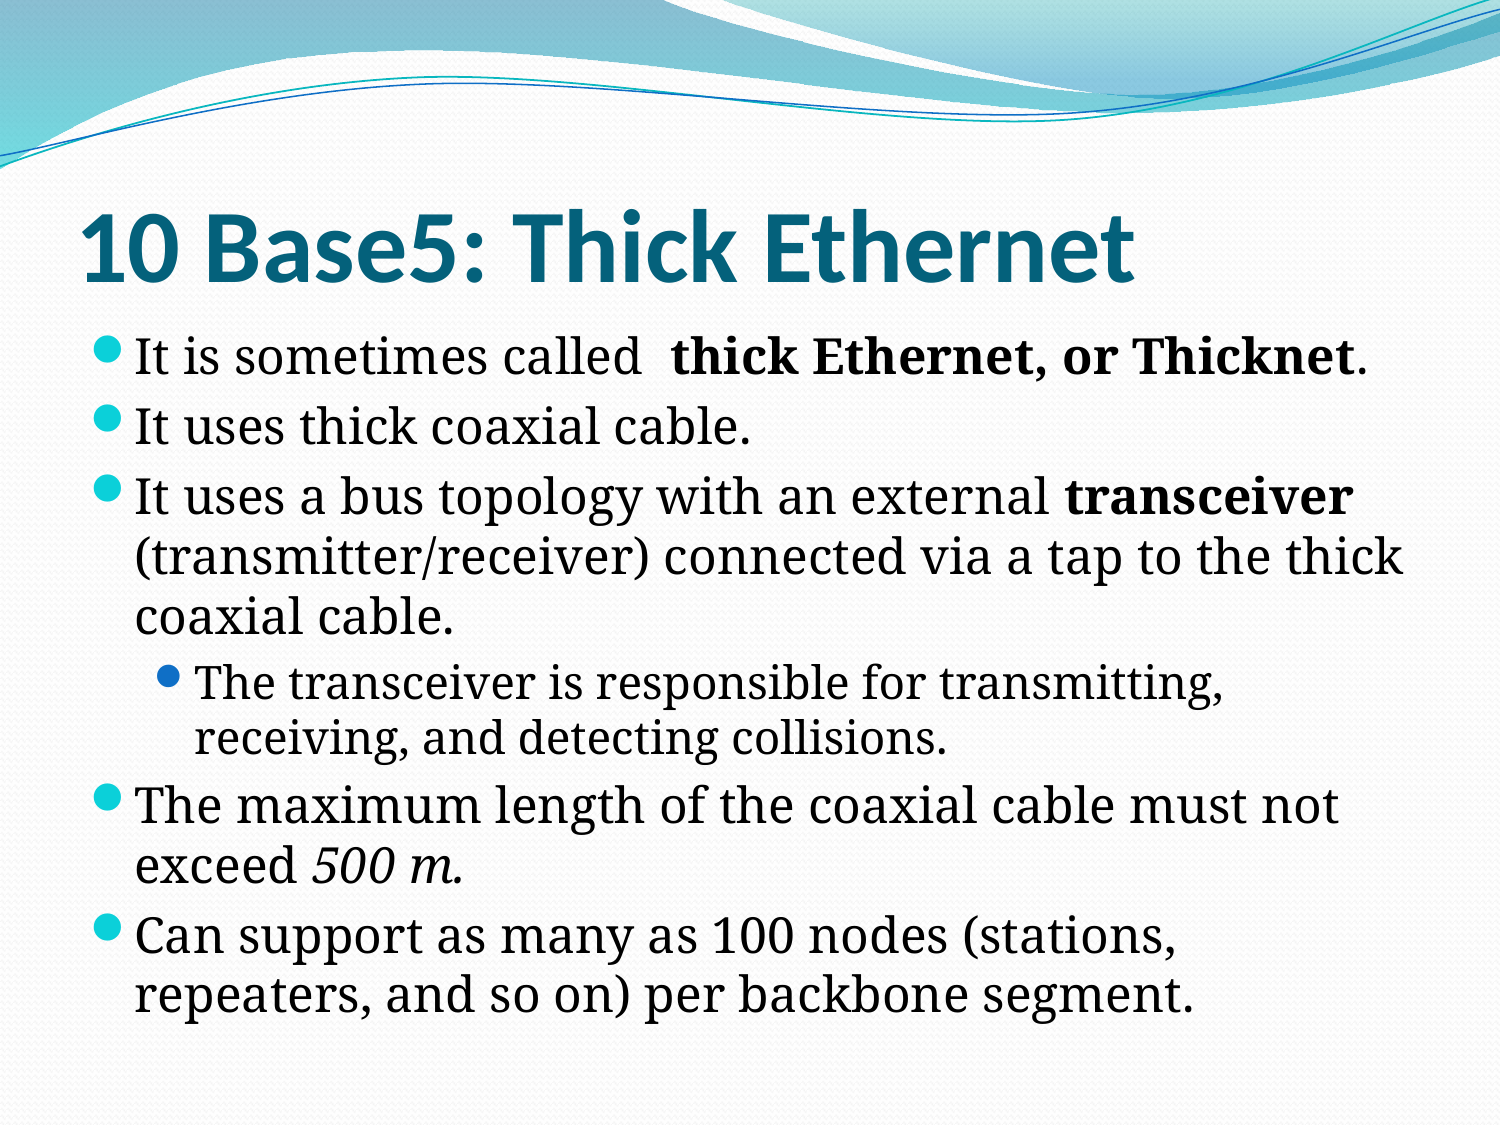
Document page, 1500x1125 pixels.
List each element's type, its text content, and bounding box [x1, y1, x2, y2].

list It is sometimes called thick Ethernet, or Thicknet. It uses thick coaxial cable. It uses a bus topology with an external transceiver (transmitter/receiver) connected via a tap to the thick coaxial cable. The transceiver is responsible for transmitting, receiving, and detecting collisions. The maximum length of the coaxial cable must not exceed 500 m. Can support as many as 100 nodes (stations, repeaters, and so on) per backbone segment. [75, 317, 1425, 1038]
title 10 Base5: Thick Ethernet [75, 115, 1425, 303]
